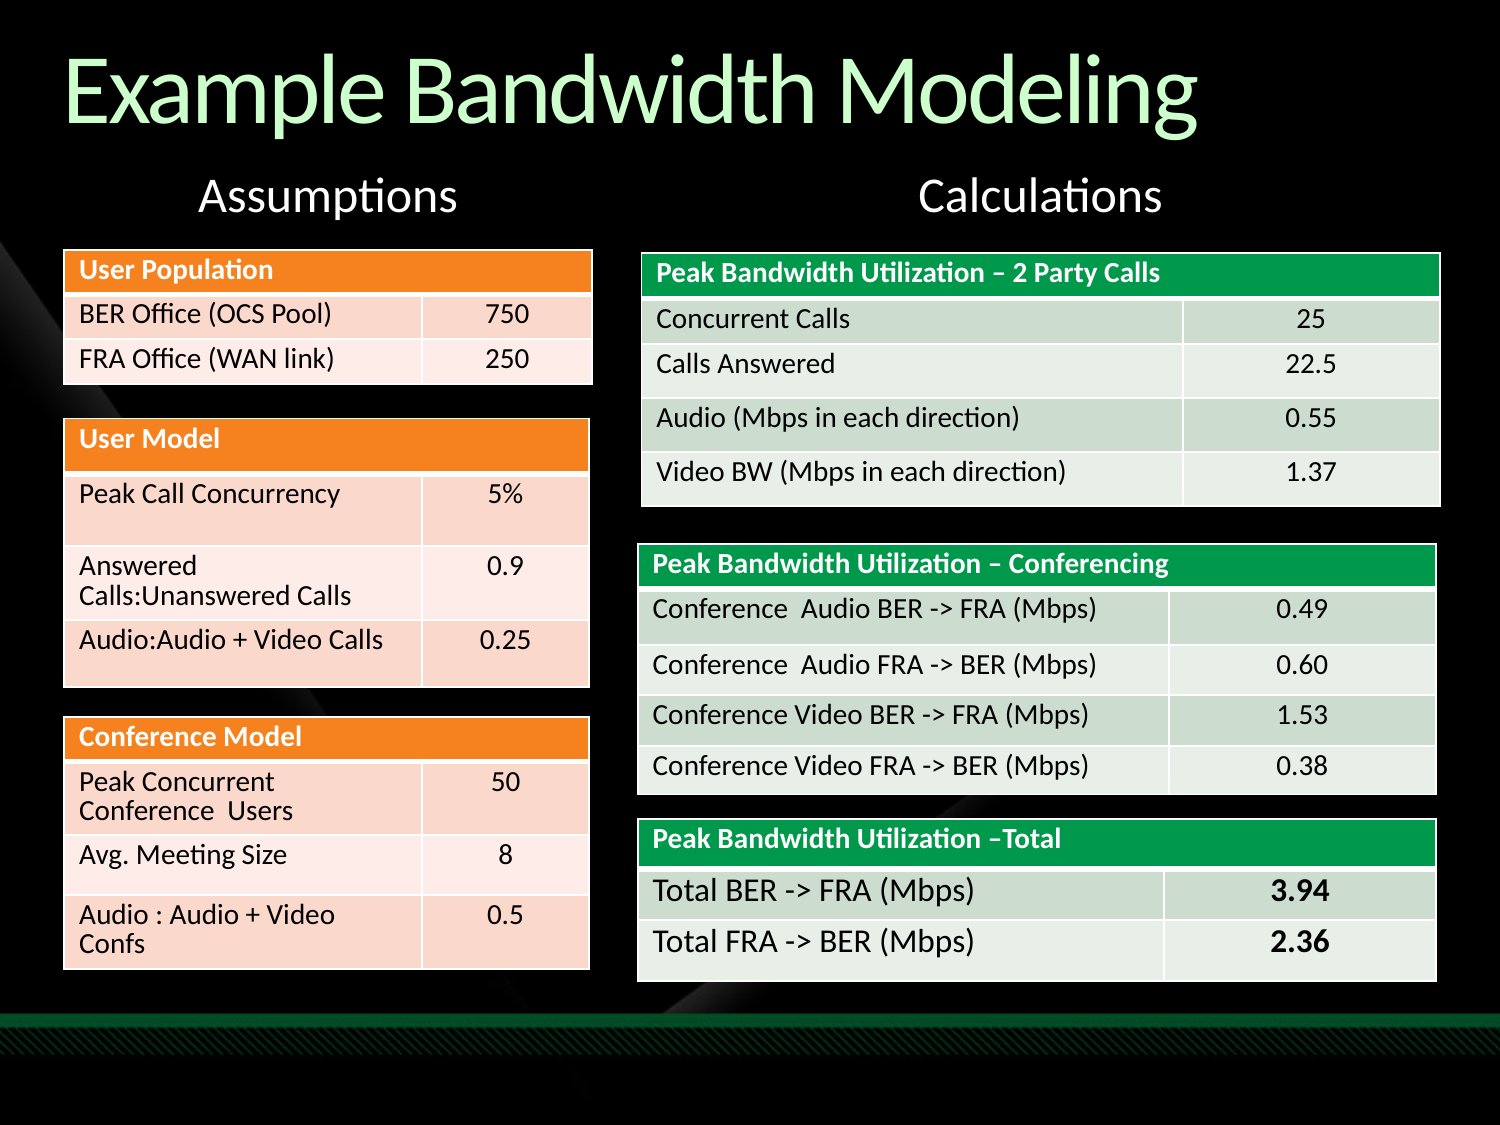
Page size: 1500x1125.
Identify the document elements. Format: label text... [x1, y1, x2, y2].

table_header Peak Bandwidth Utilization – 2 Party Calls [642, 254, 1439, 296]
table_cell 3.94 [1165, 872, 1435, 919]
table_cell 0.55 [1184, 399, 1439, 451]
table_cell 22.5 [1184, 345, 1439, 397]
table_cell 250 [423, 340, 591, 383]
table_header Peak Bandwidth Utilization – Conferencing [639, 545, 1435, 586]
table_cell Audio:Audio + Video Calls [65, 621, 421, 686]
table_cell Answered Calls:Unanswered Calls [65, 547, 421, 619]
table_cell Video BW (Mbps in each direction) [642, 453, 1182, 505]
picture [0, 0, 1500, 1125]
table_cell Concurrent Calls [642, 301, 1182, 343]
table_cell 0.60 [1170, 646, 1435, 694]
table_cell Conference Audio FRA -> BER (Mbps) [639, 646, 1168, 694]
table_cell BER Office (OCS Pool) [65, 297, 421, 338]
table_cell 750 [423, 297, 591, 338]
title Example Bandwidth Modeling [62, 37, 1438, 147]
text_box Calculations [645, 162, 1436, 232]
table_header User Population [65, 251, 591, 292]
table_cell Peak Concurrent Conference Users [65, 764, 421, 834]
table_cell Total BER -> FRA (Mbps) [639, 872, 1163, 919]
table_cell 2.36 [1165, 921, 1435, 980]
table_cell 5% [423, 477, 588, 545]
table_cell Conference Audio BER -> FRA (Mbps) [639, 592, 1168, 644]
table_cell 0.49 [1170, 592, 1435, 644]
table_cell 0.9 [423, 547, 588, 619]
table_cell Calls Answered [642, 345, 1182, 397]
table_header Peak Bandwidth Utilization –Total [639, 820, 1435, 866]
table_cell Audio : Audio + Video Confs [65, 896, 421, 968]
table_cell 50 [423, 764, 588, 834]
table_cell 8 [423, 836, 588, 894]
table_cell Avg. Meeting Size [65, 836, 421, 894]
table_cell 0.25 [423, 621, 588, 686]
table_cell Conference Video FRA -> BER (Mbps) [639, 747, 1168, 794]
table_cell 25 [1184, 301, 1439, 343]
table_cell 0.5 [423, 896, 588, 968]
table_cell 0.38 [1170, 747, 1435, 794]
table_cell Conference Video BER -> FRA (Mbps) [639, 696, 1168, 745]
table_cell Total FRA -> BER (Mbps) [639, 921, 1163, 980]
table_cell FRA Office (WAN link) [65, 340, 421, 383]
table_header User Model [65, 419, 588, 471]
table_cell Audio (Mbps in each direction) [642, 399, 1182, 451]
table_header Conference Model [65, 718, 588, 759]
table_cell Peak Call Concurrency [65, 477, 421, 545]
text_box Assumptions [62, 162, 594, 232]
table_cell 1.53 [1170, 696, 1435, 745]
table_cell 1.37 [1184, 453, 1439, 505]
